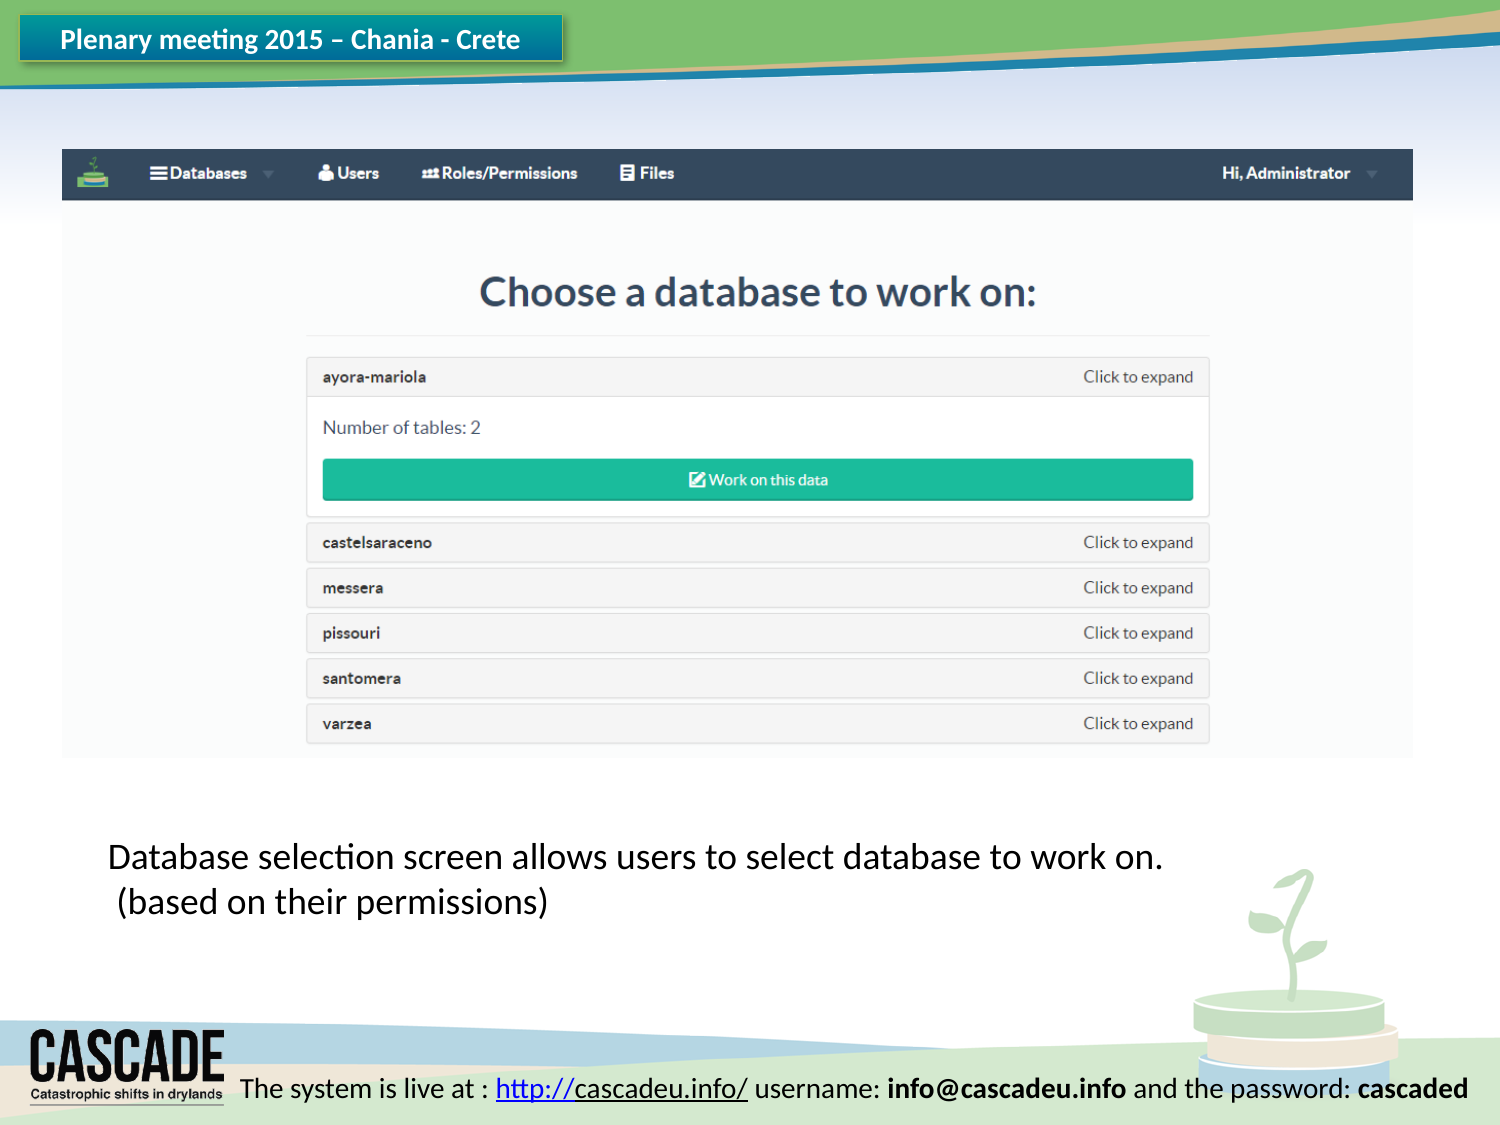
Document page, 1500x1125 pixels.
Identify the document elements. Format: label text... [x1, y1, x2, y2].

picture [0, 0, 1500, 90]
picture [29, 1029, 224, 1106]
text_box The system is live at : http://cascadeu.info/ username: info@cascadeu.info and the password: cascaded [225, 1061, 1500, 1112]
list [62, 149, 1413, 758]
text_box Database selection screen allows users to select database to work on. (based on their permissions) [93, 824, 1181, 930]
